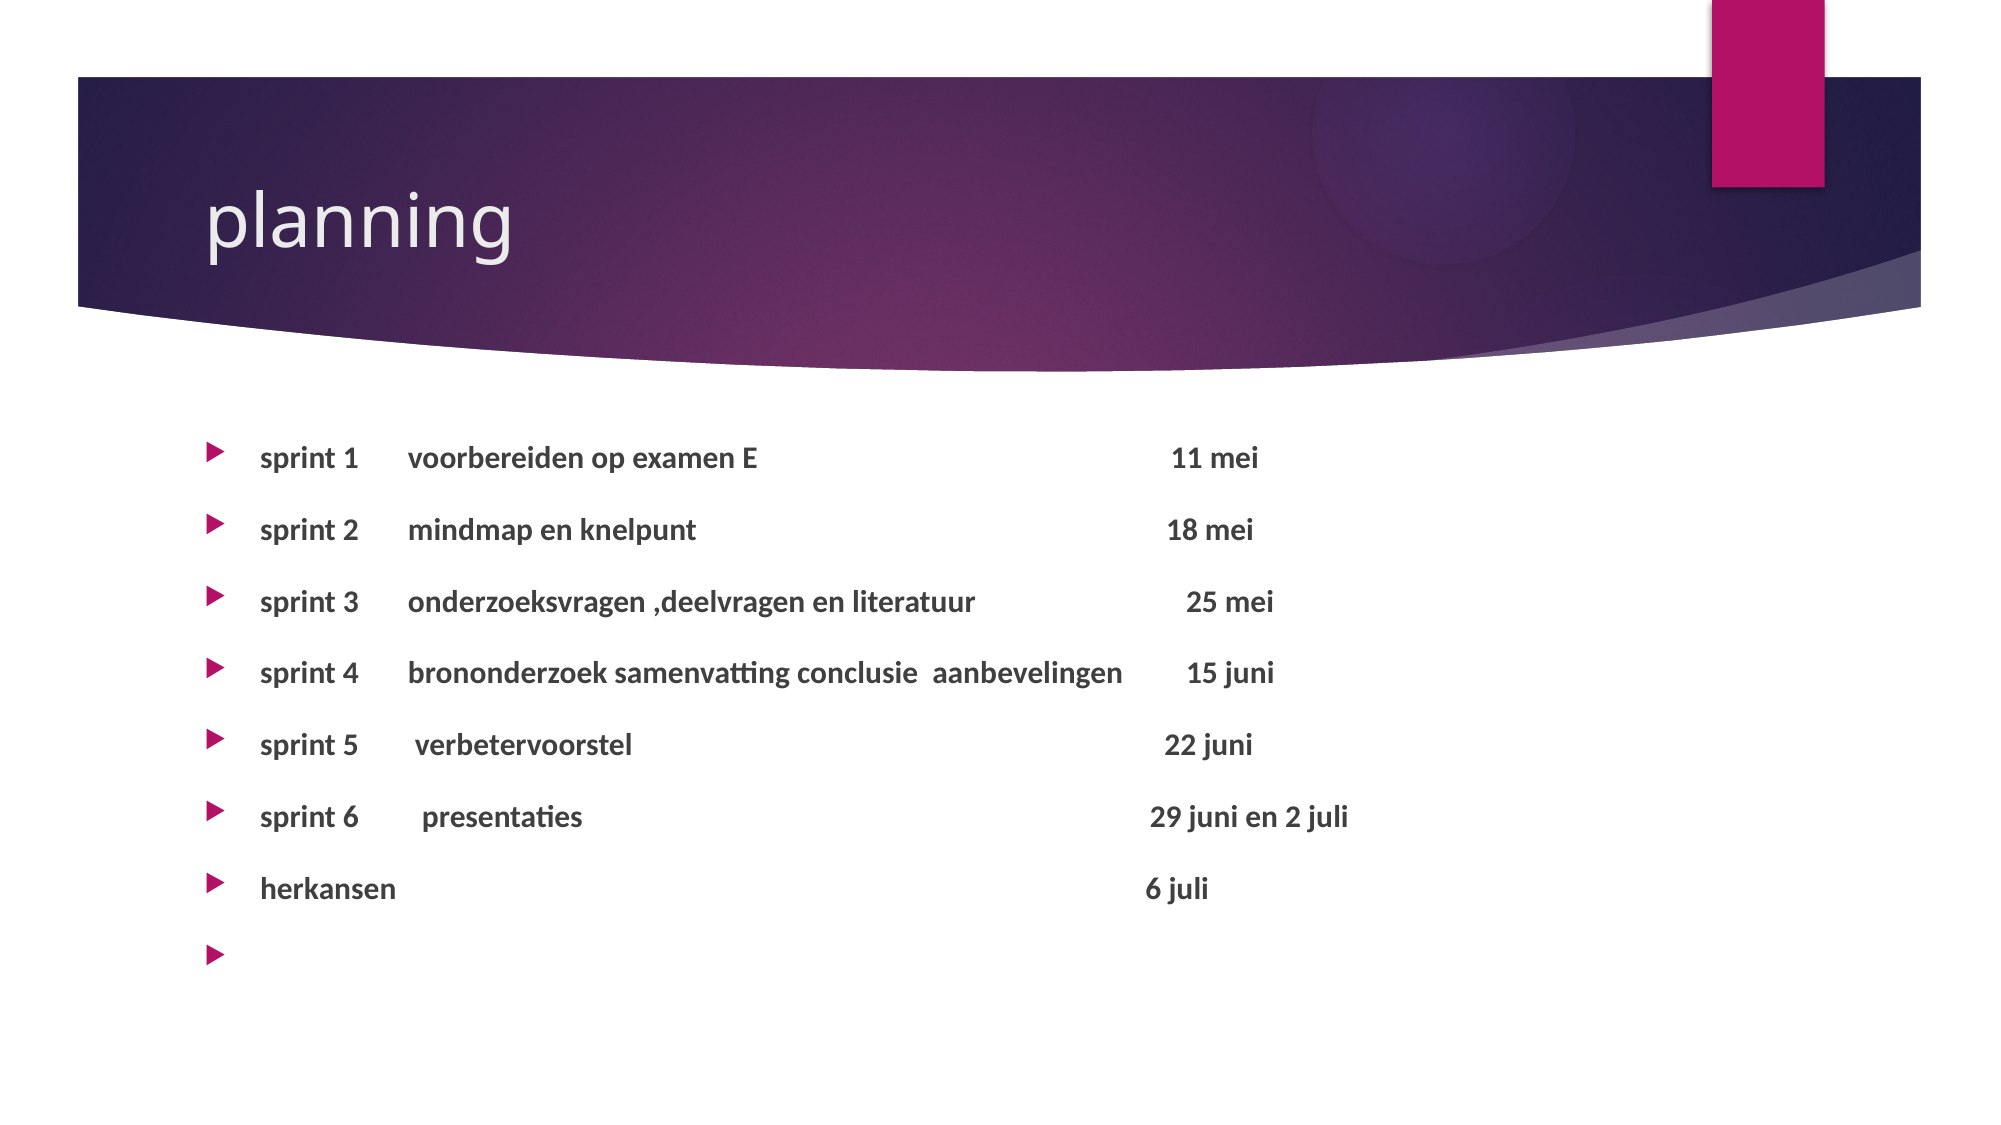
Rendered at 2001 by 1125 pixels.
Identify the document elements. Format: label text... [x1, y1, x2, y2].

title planning [189, 159, 1627, 276]
list sprint 1 voorbereiden op examen E 11 mei sprint 2 mindmap en knelpunt 18 mei sprint 3 onderzoeksvragen ,deelvragen en literatuur 25 mei sprint 4 brononderzoek samenvatting conclusie aanbevelingen 15 juni sprint 5 verbetervoorstel 22 juni sprint 6 presentaties 29 juni en 2 juli herkansen 6 juli [189, 427, 1638, 988]
